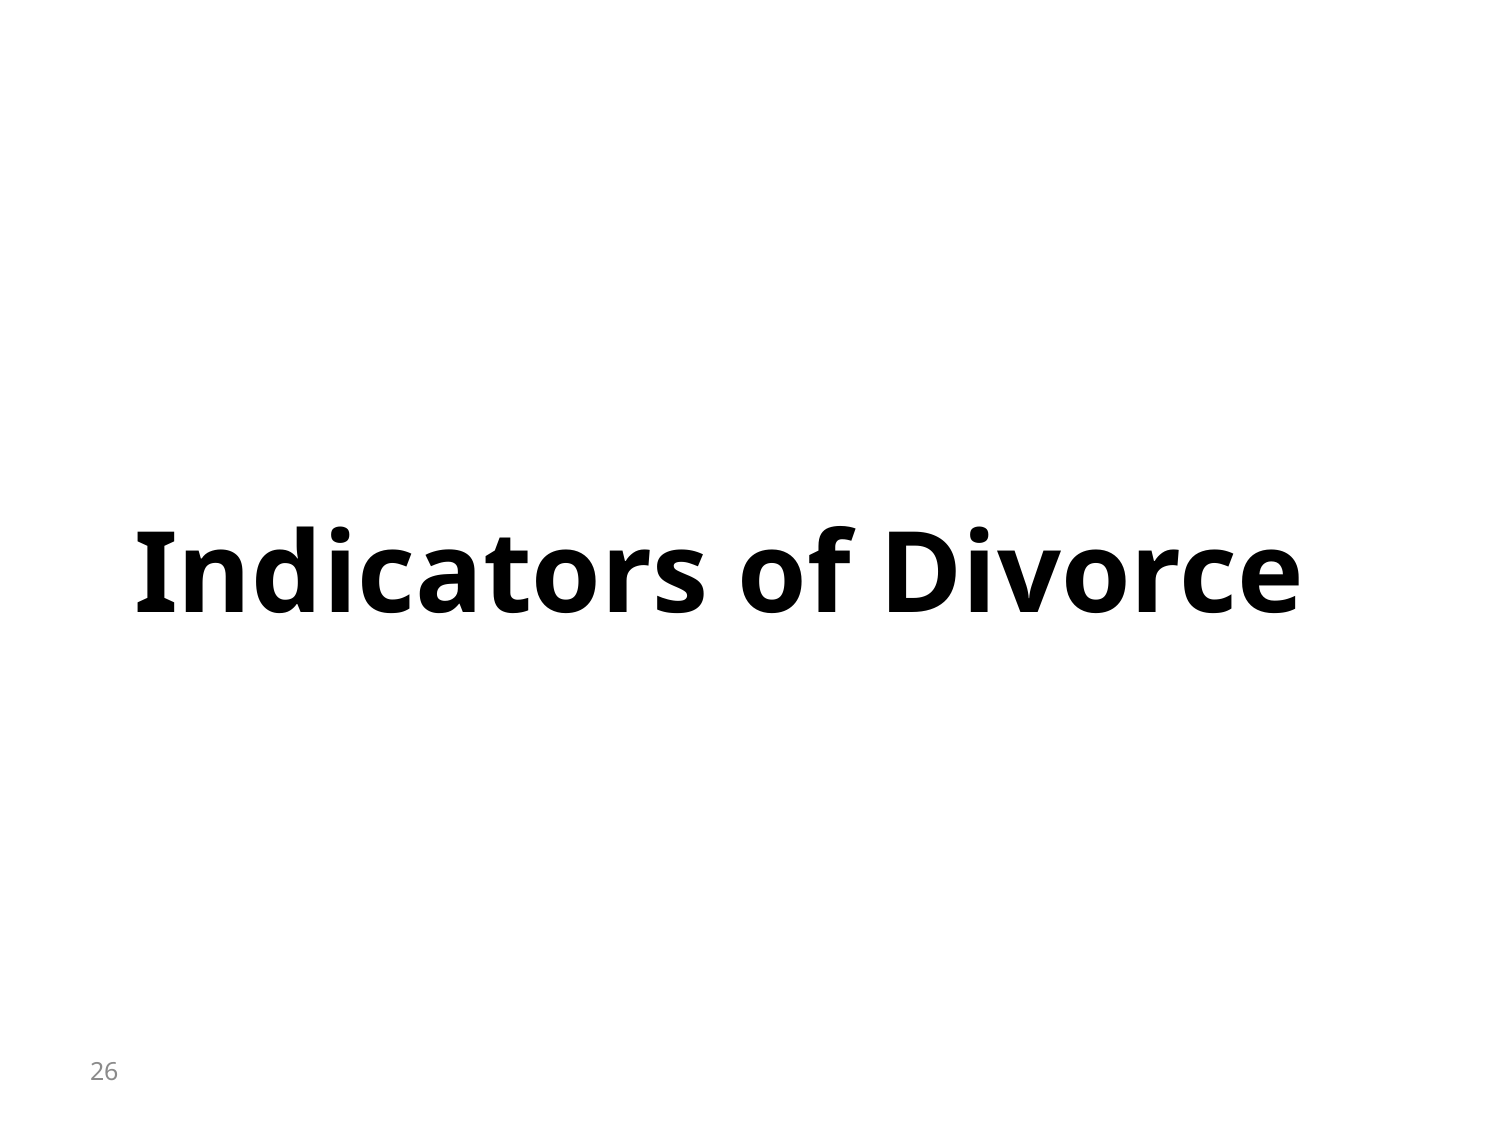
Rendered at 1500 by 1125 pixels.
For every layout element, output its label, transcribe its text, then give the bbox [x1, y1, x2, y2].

text_box Indicators of Divorce [119, 492, 1349, 642]
slide_number 26 [75, 1042, 425, 1103]
